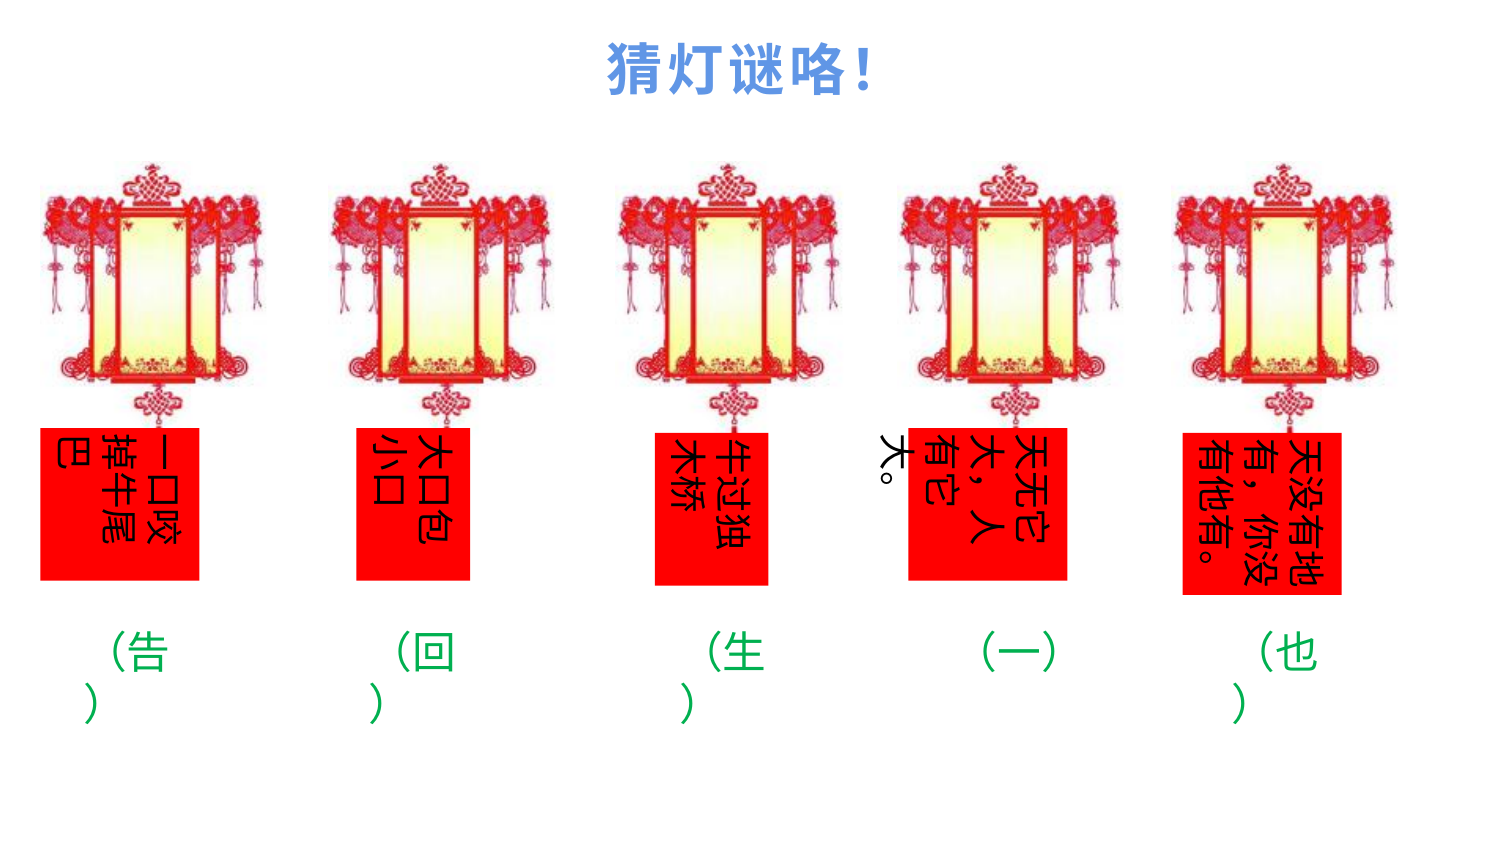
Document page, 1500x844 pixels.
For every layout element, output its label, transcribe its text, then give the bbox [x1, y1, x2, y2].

text_box （告） [71, 618, 217, 735]
picture [615, 161, 844, 500]
text_box （也） [1220, 618, 1350, 735]
text_box （回） [357, 618, 489, 735]
text_box （一） [942, 618, 1105, 683]
text_box （生） [667, 618, 813, 735]
text_box 一口咬掉牛尾巴 [40, 500, 200, 581]
text_box 大口包小口 [356, 500, 471, 581]
picture [328, 161, 556, 500]
title 猜灯谜咯！ [595, 24, 933, 112]
picture [897, 161, 1125, 500]
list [40, 161, 268, 500]
text_box 牛过独木桥 [654, 500, 769, 586]
text_box 天无它大，人有它大。 [908, 500, 1068, 581]
picture [1171, 161, 1399, 500]
text_box 天没有地有，你没有他有。 [1182, 500, 1342, 595]
